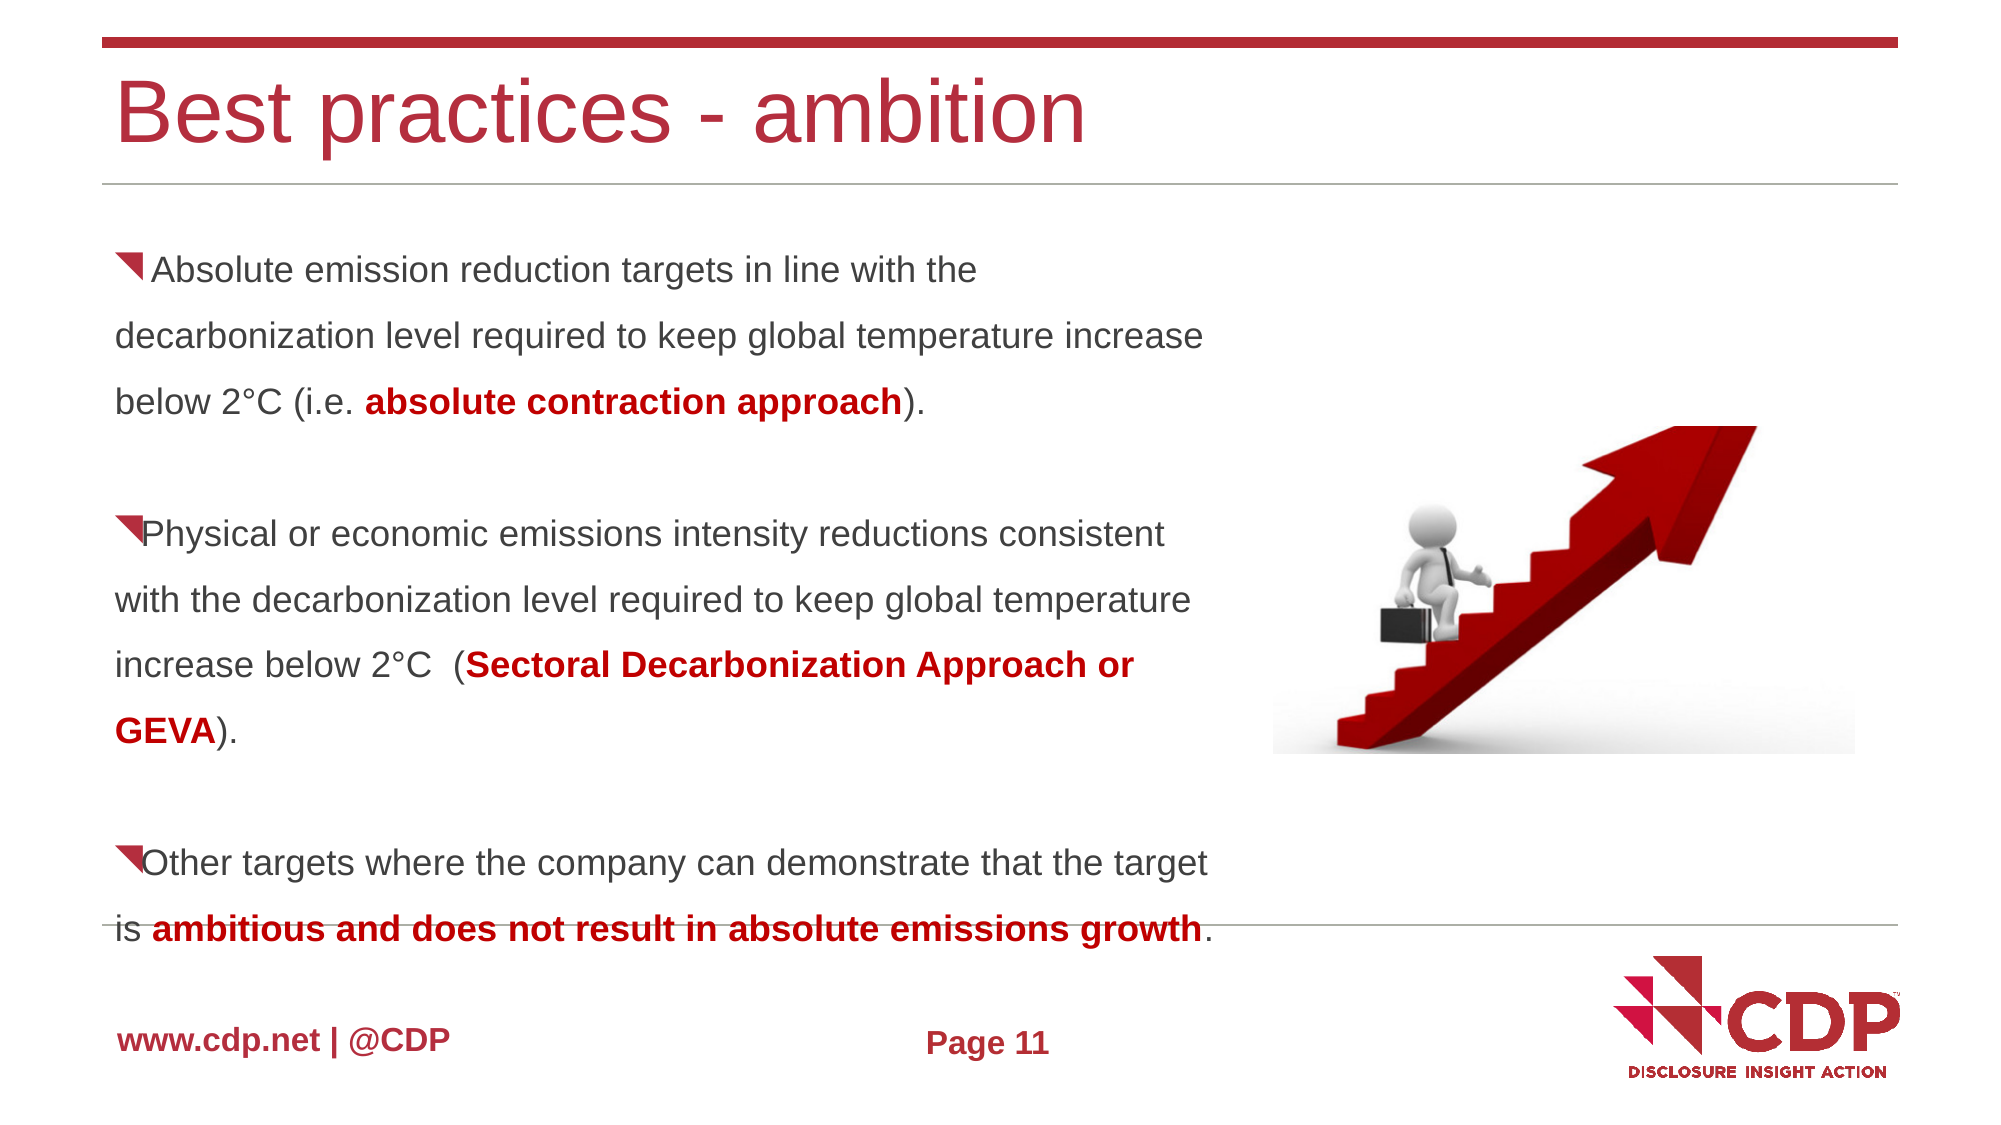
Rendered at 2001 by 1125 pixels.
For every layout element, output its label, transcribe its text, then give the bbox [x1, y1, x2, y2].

list Absolute emission reduction targets in line with the decarbonization level required to keep global temperature increase below 2°C (i.e. absolute contraction approach). Physical or economic emissions intensity reductions consistent with the decarbonization level required to keep global temperature increase below 2°C (Sectoral Decarbonization Approach or GEVA). Other targets where the company can demonstrate that the target is ambitious and does not result in absolute emissions growth. [99, 216, 1231, 987]
slide_number Page 11 [763, 1011, 1231, 1072]
picture [1613, 956, 1900, 1080]
picture [1273, 426, 1855, 754]
title Best practices - ambition [99, 45, 1900, 169]
